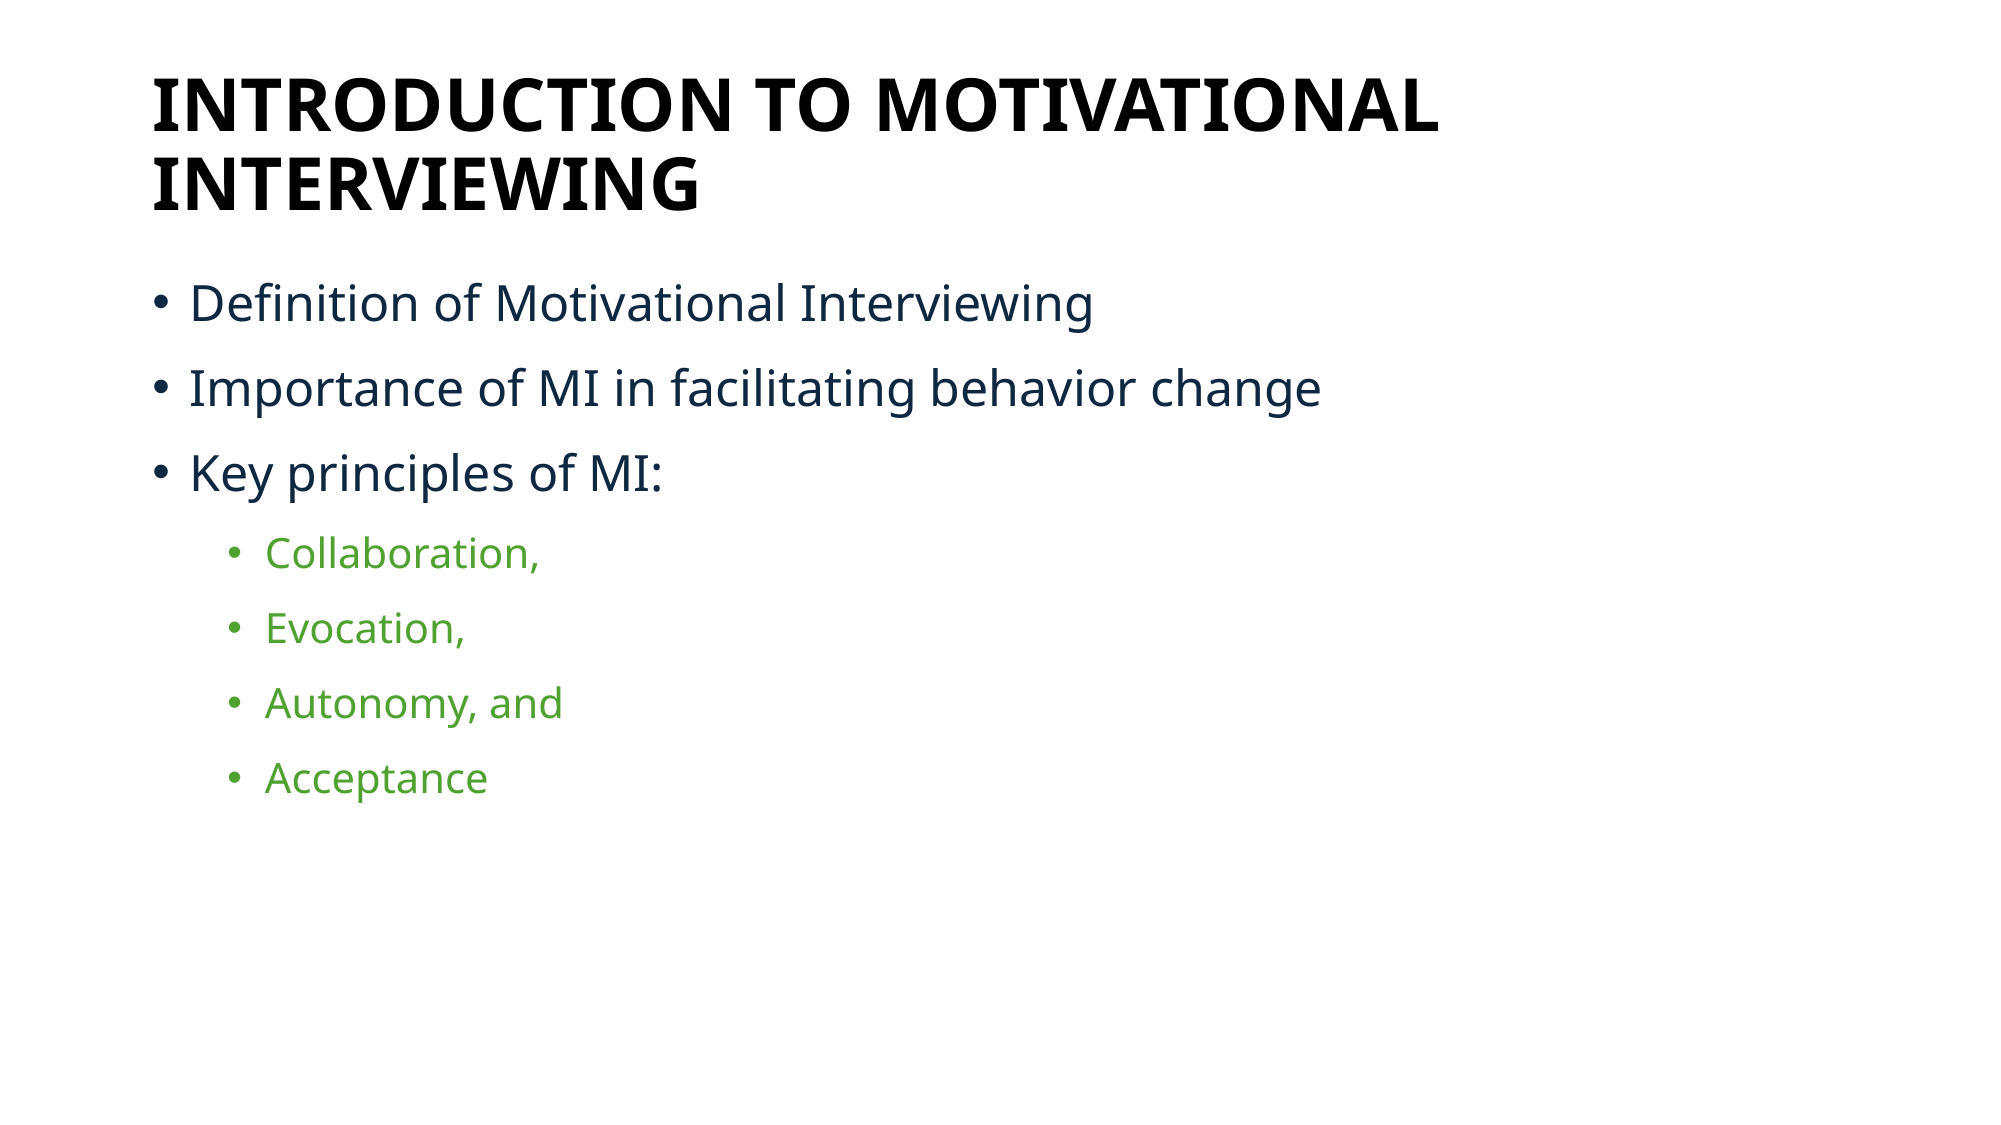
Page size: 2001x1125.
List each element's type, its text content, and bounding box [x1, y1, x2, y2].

title INTRODUCTION TO MOTIVATIONAL INTERVIEWING [137, 59, 1863, 235]
list Definition of Motivational Interviewing Importance of MI in facilitating behavior change Key principles of MI: Collaboration, Evocation, Autonomy, and Acceptance [137, 263, 1863, 1014]
